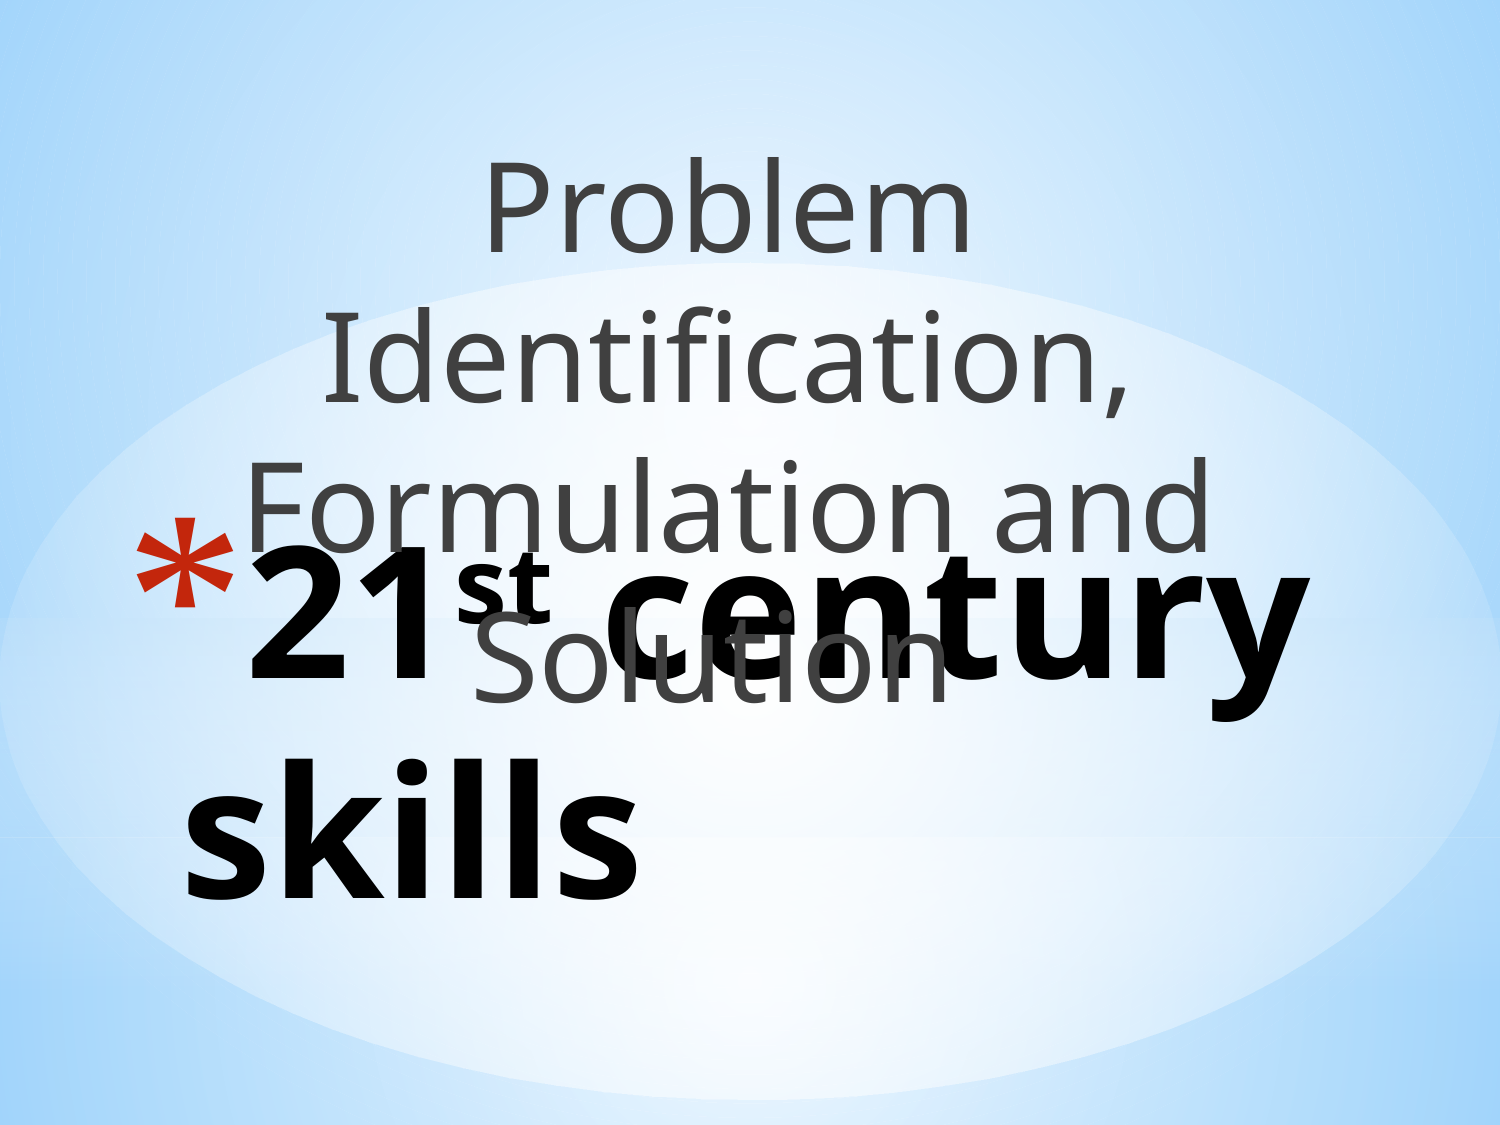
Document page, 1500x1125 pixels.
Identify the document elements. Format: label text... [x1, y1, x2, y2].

list Problem Identification, Formulation and Solution [87, 120, 1363, 691]
title 21st century skills [112, 691, 1363, 1088]
